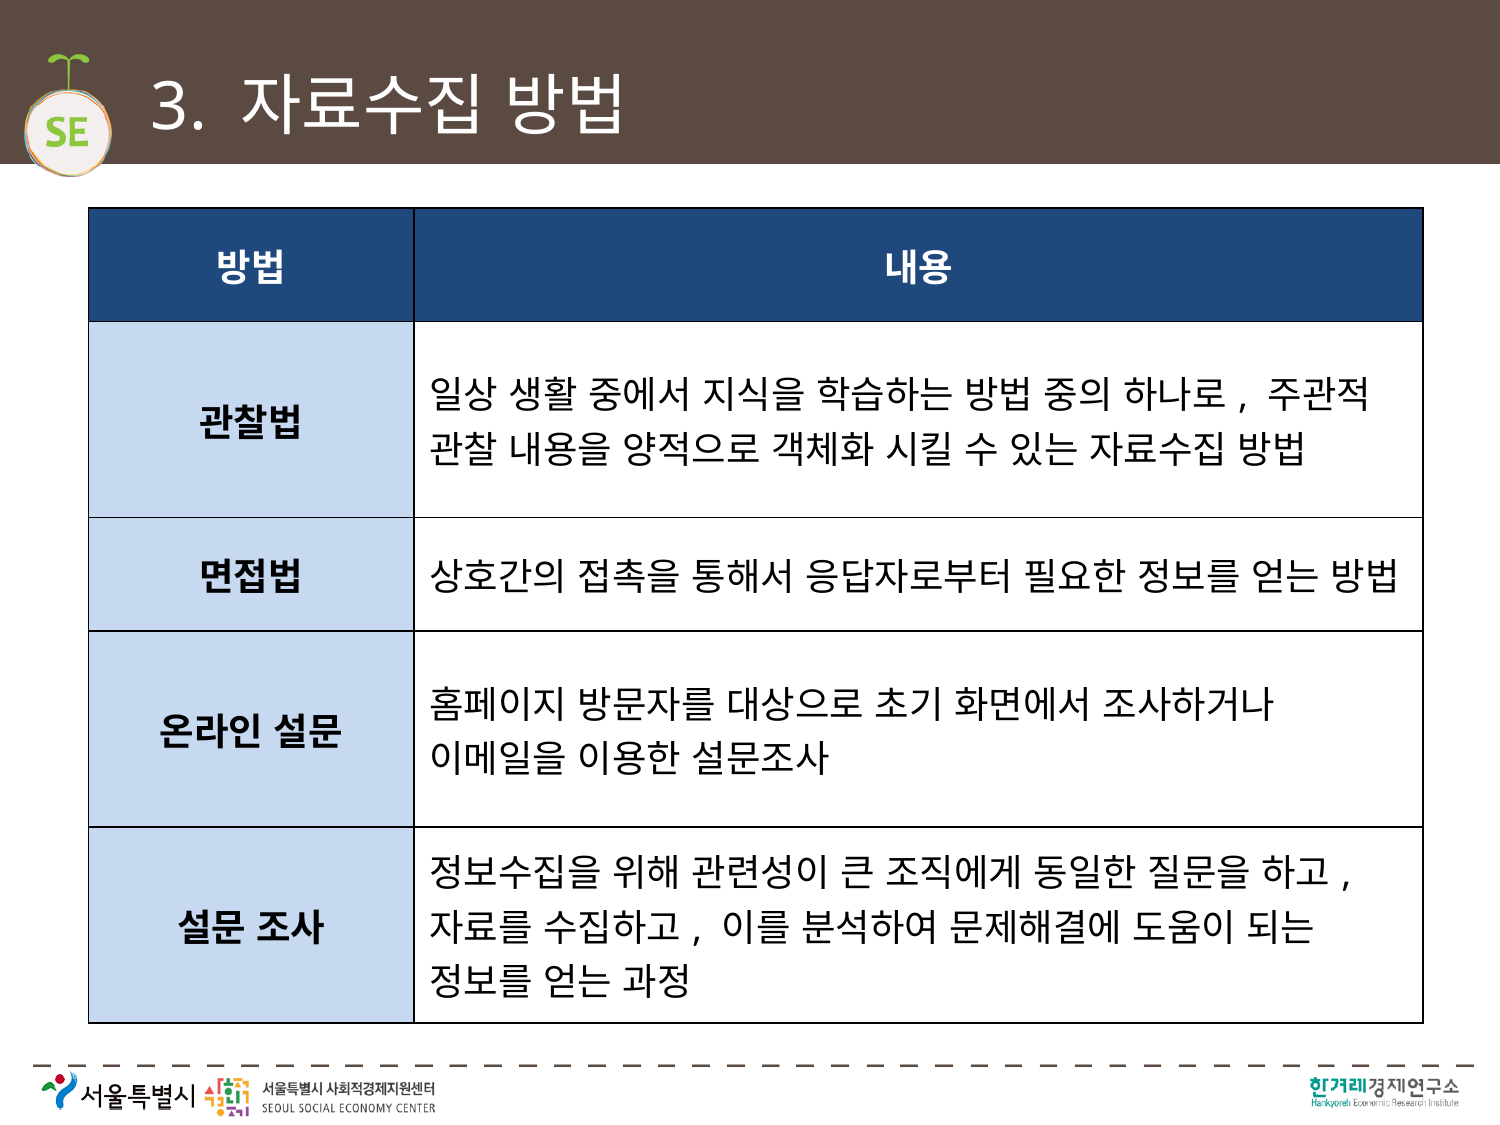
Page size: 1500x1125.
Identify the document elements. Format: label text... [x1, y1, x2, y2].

table_header 방법 [89, 209, 413, 321]
table_cell 일상 생활 중에서 지식을 학습하는 방법 중의 하나로, 주관적 관찰 내용을 양적으로 객체화 시킬 수 있는 자료수집 방법 [415, 322, 1422, 517]
title 3. 자료수집 방법 [135, 45, 1463, 161]
table_cell 설문 조사 [89, 828, 413, 1022]
table_cell 상호간의 접촉을 통해서 응답자로부터 필요한 정보를 얻는 방법 [415, 518, 1422, 630]
table_cell 정보수집을 위해 관련성이 큰 조직에게 동일한 질문을 하고, 자료를 수집하고, 이를 분석하여 문제해결에 도움이 되는 정보를 얻는 과정 [415, 828, 1422, 1022]
table_header 내용 [415, 209, 1422, 321]
table_cell 홈페이지 방문자를 대상으로 초기 화면에서 조사하거나 이메일을 이용한 설문조사 [415, 632, 1422, 826]
table_cell 온라인 설문 [89, 632, 413, 826]
picture [0, 0, 1500, 1125]
table_cell 관찰법 [89, 322, 413, 517]
table_cell 면접법 [89, 518, 413, 630]
